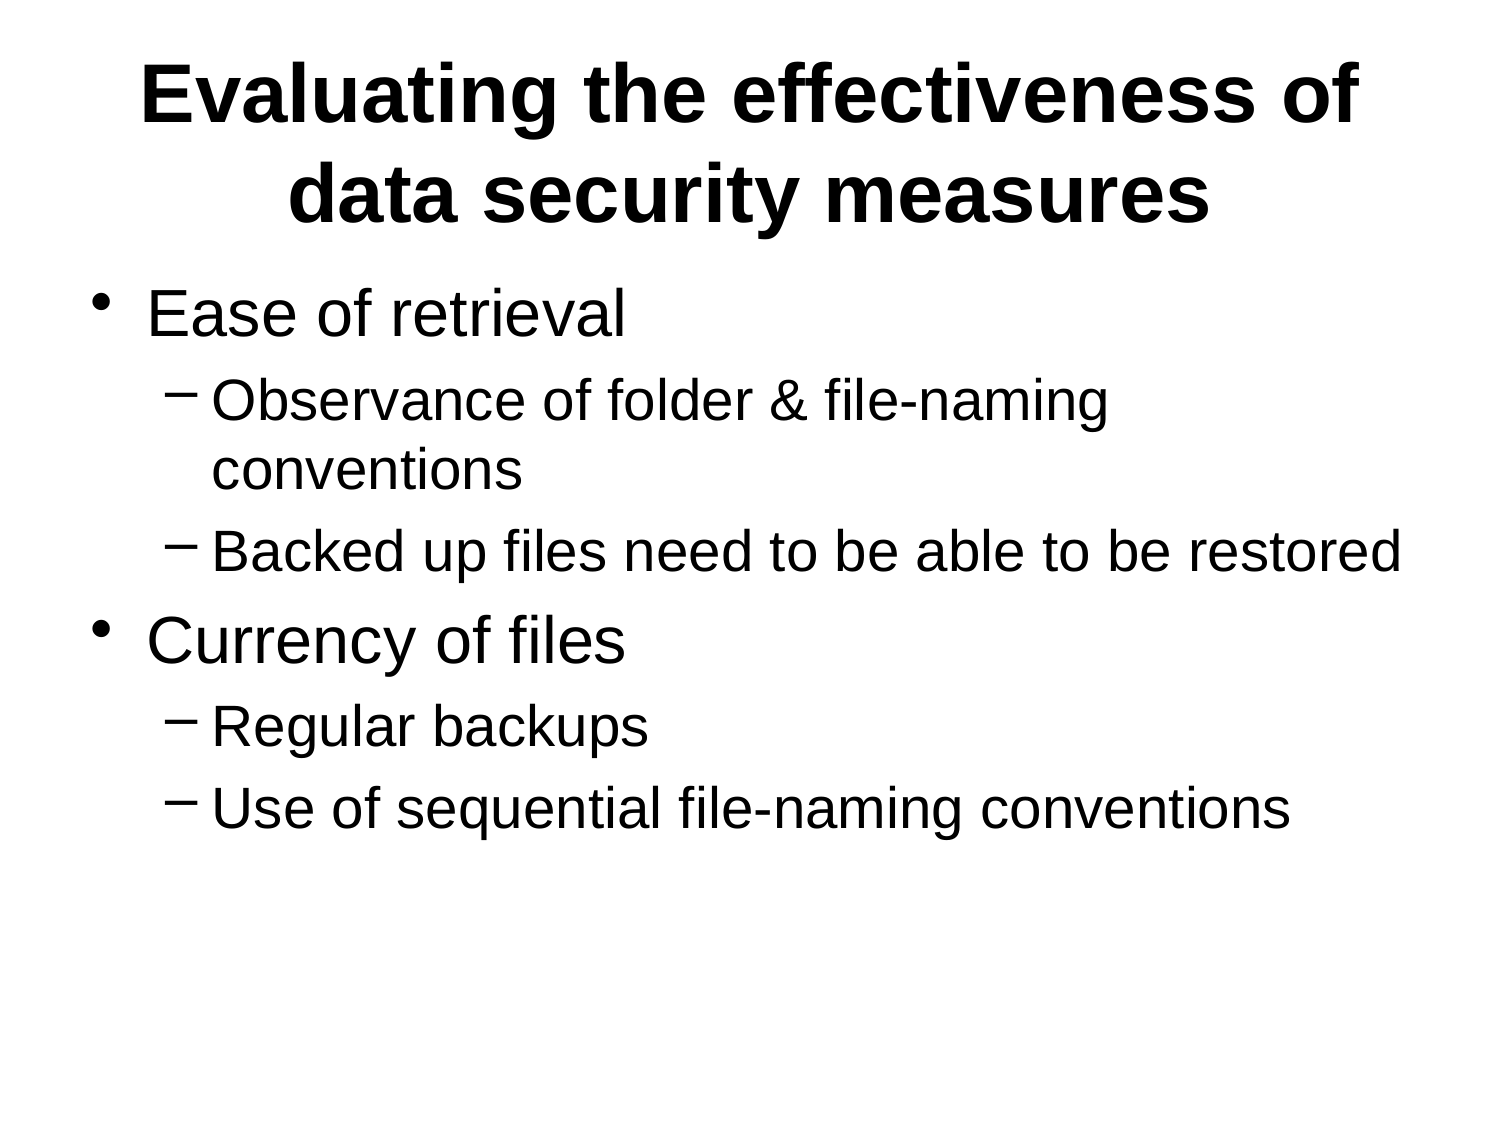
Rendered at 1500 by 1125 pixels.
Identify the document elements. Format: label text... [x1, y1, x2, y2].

list Ease of retrieval Observance of folder & file-naming conventions Backed up files need to be able to be restored Currency of files Regular backups Use of sequential file-naming conventions [74, 262, 1426, 1006]
title Evaluating the effectiveness of data security measures [74, 44, 1426, 233]
